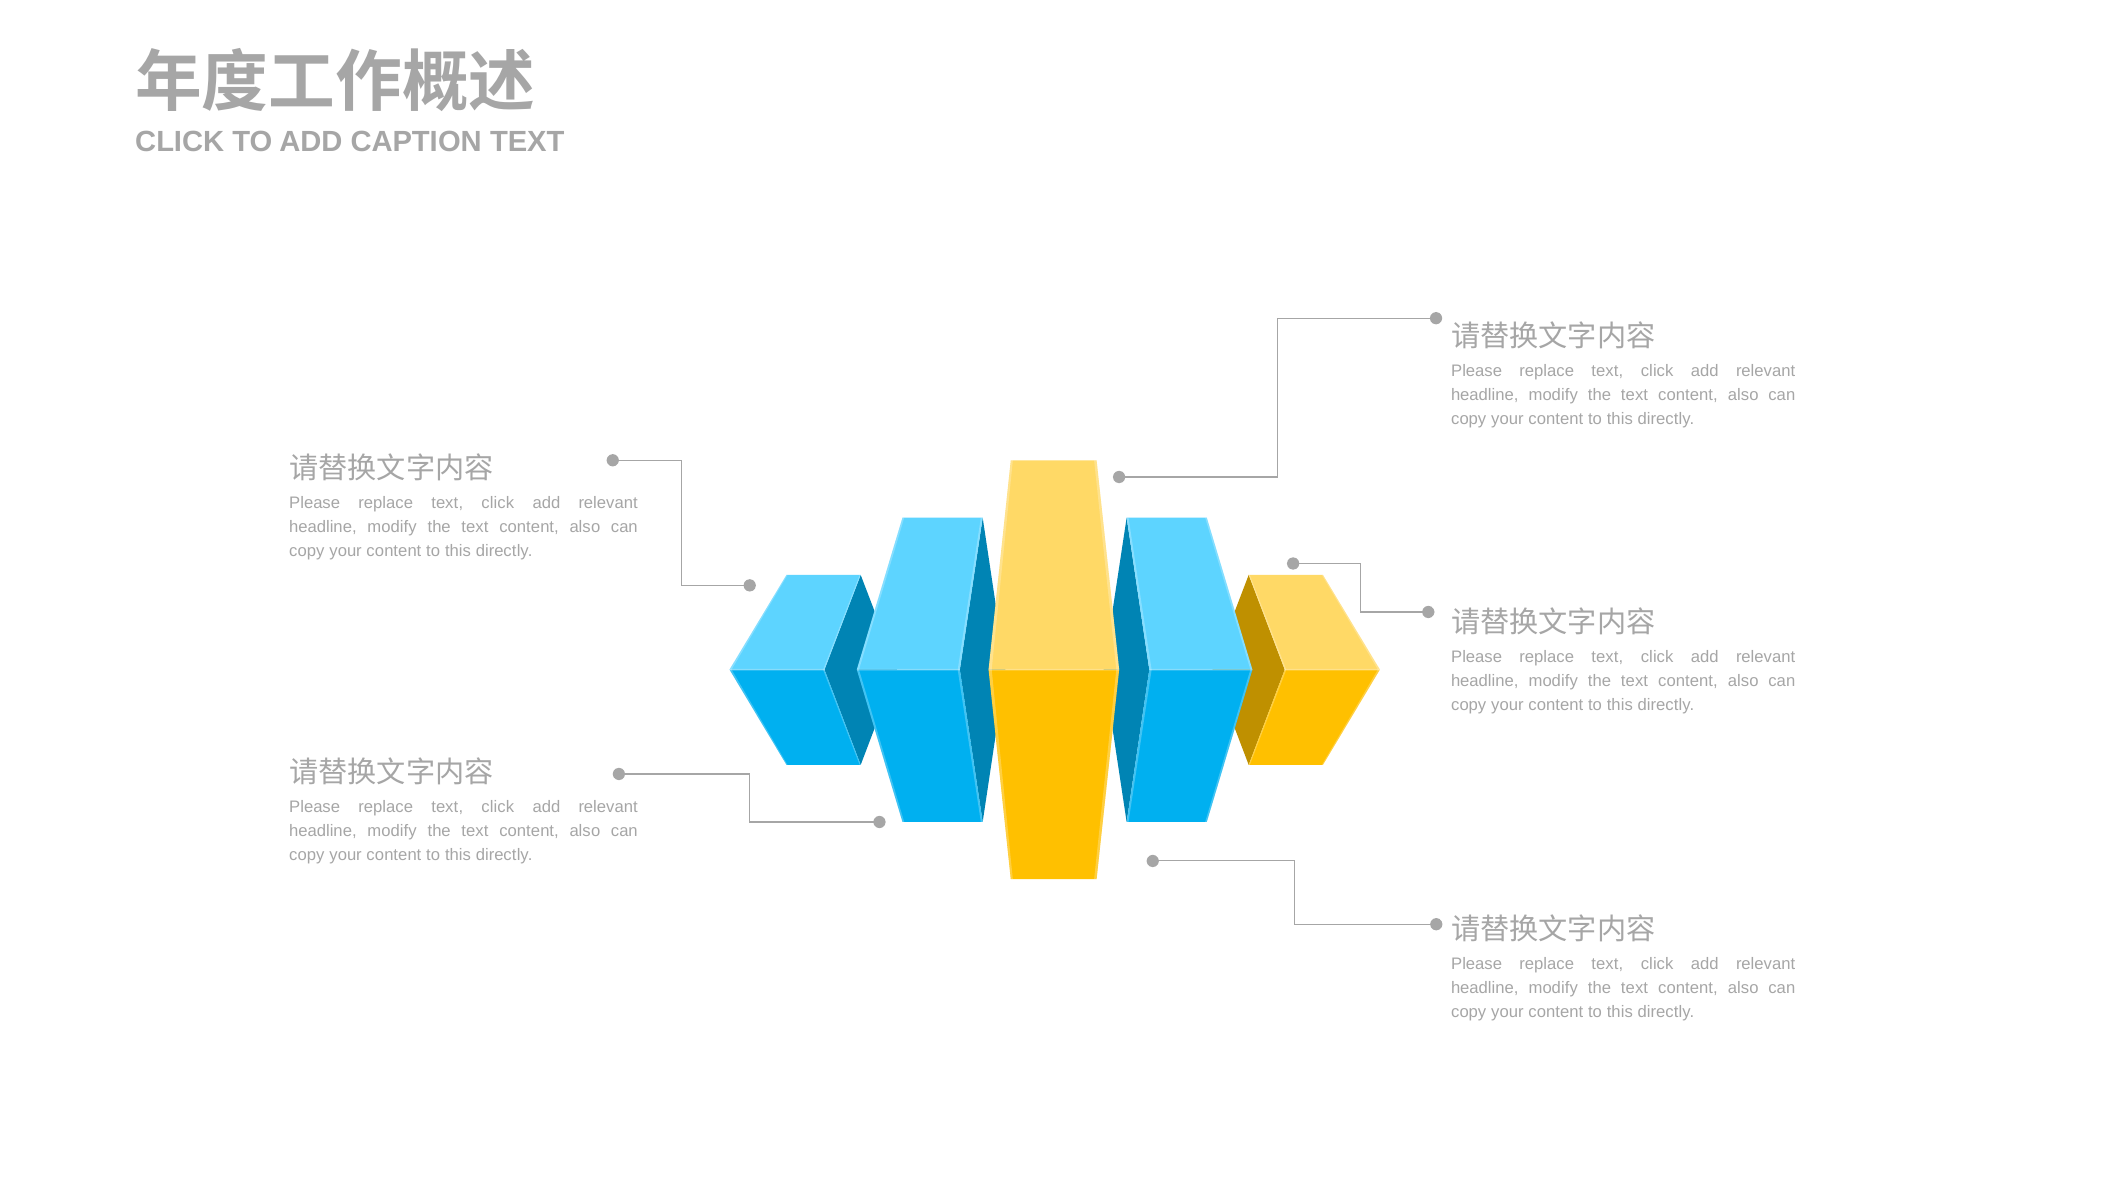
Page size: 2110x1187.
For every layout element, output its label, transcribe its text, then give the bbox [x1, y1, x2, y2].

text_box 请替换文字内容 [1436, 588, 1682, 646]
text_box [729, 460, 1380, 880]
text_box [1119, 318, 1437, 477]
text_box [612, 460, 750, 586]
text_box CLICK TO ADD CAPTION TEXT [135, 122, 596, 158]
text_box Please replace text, click add relevant headline, modify the text content, also can copy your content to this directly. [274, 480, 612, 567]
text_box Please replace text, click add relevant headline, modify the text content, also can copy your content to this directly. [274, 785, 654, 872]
text_box Please replace text, click add relevant headline, modify the text content, also can copy your content to this directly. [1437, 348, 1811, 436]
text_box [618, 774, 880, 823]
text_box 请替换文字内容 [274, 739, 523, 796]
text_box 请替换文字内容 [1436, 302, 1682, 360]
text_box Please replace text, click add relevant headline, modify the text content, also can copy your content to this directly. [1436, 634, 1811, 722]
text_box 请替换文字内容 [1436, 895, 1682, 953]
text_box 请替换文字内容 [274, 434, 523, 492]
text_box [1293, 563, 1429, 613]
text_box 年度工作概述 [135, 38, 596, 119]
text_box Please replace text, click add relevant headline, modify the text content, also can copy your content to this directly. [1436, 941, 1811, 1029]
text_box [1152, 860, 1437, 923]
